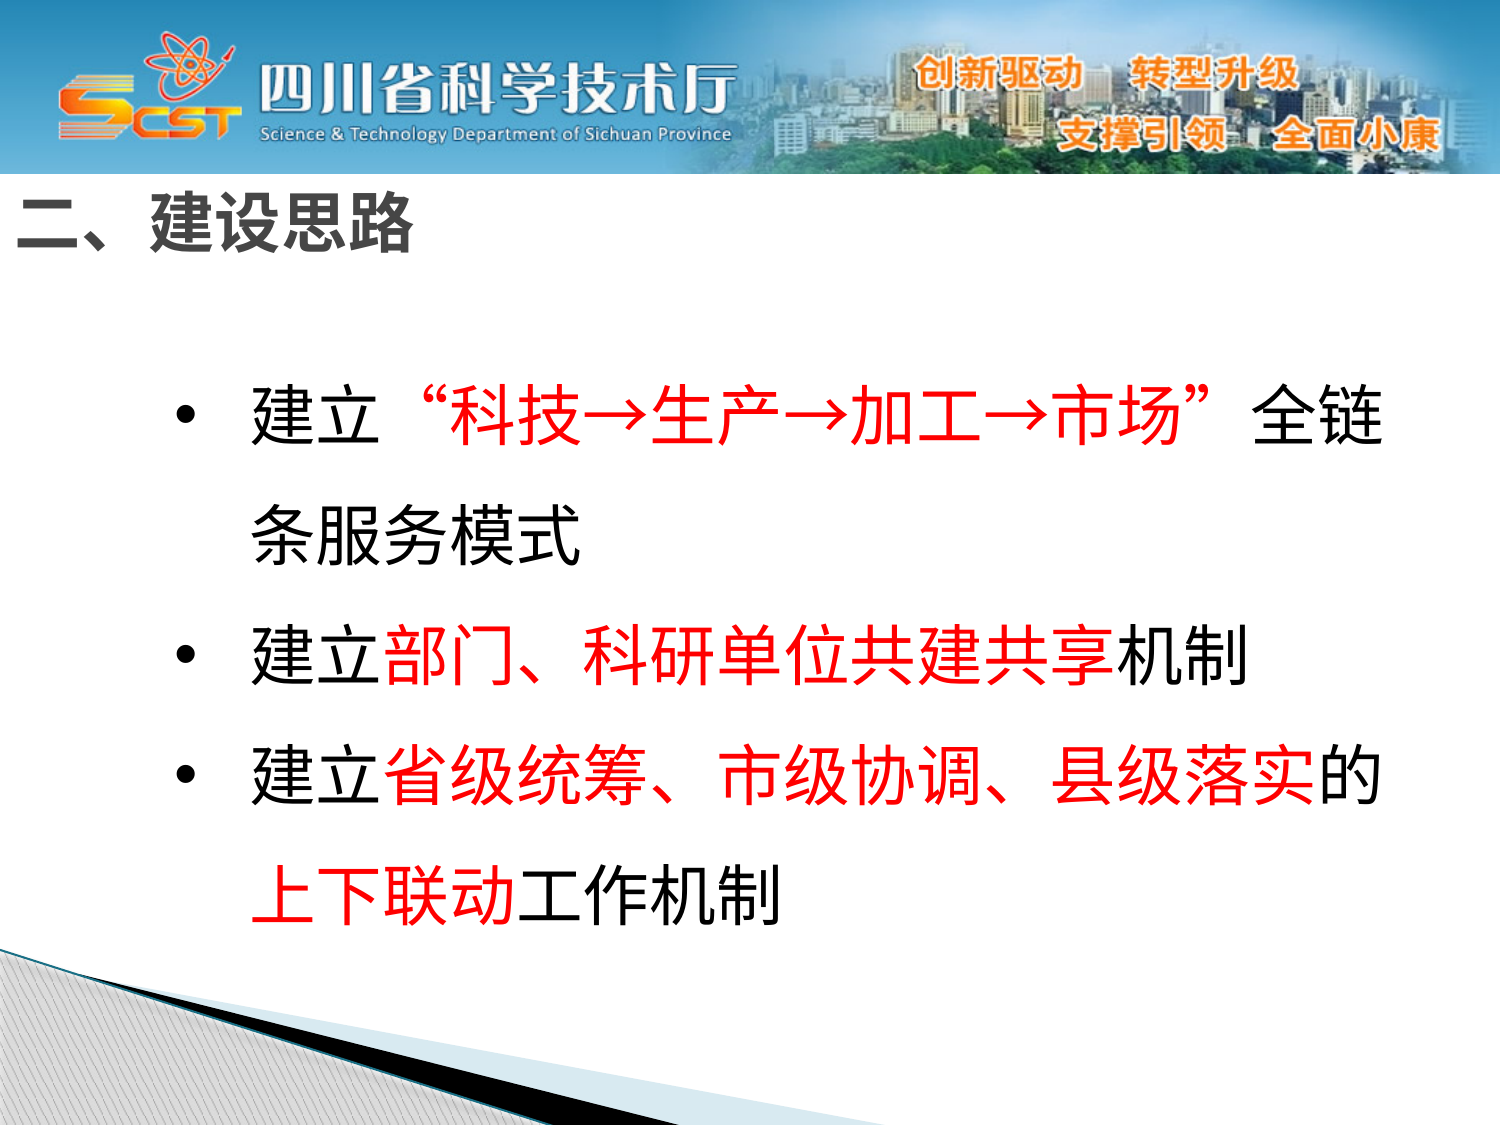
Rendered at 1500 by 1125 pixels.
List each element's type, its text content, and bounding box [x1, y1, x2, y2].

title 二、建设思路 [0, 172, 1500, 268]
picture [0, 0, 1500, 172]
text_box 建立“科技→生产→加工→市场”全链条服务模式 建立部门、科研单位共建共享机制 建立省级统筹、市级协调、县级落实的上下联动工作机制 [159, 326, 1412, 941]
